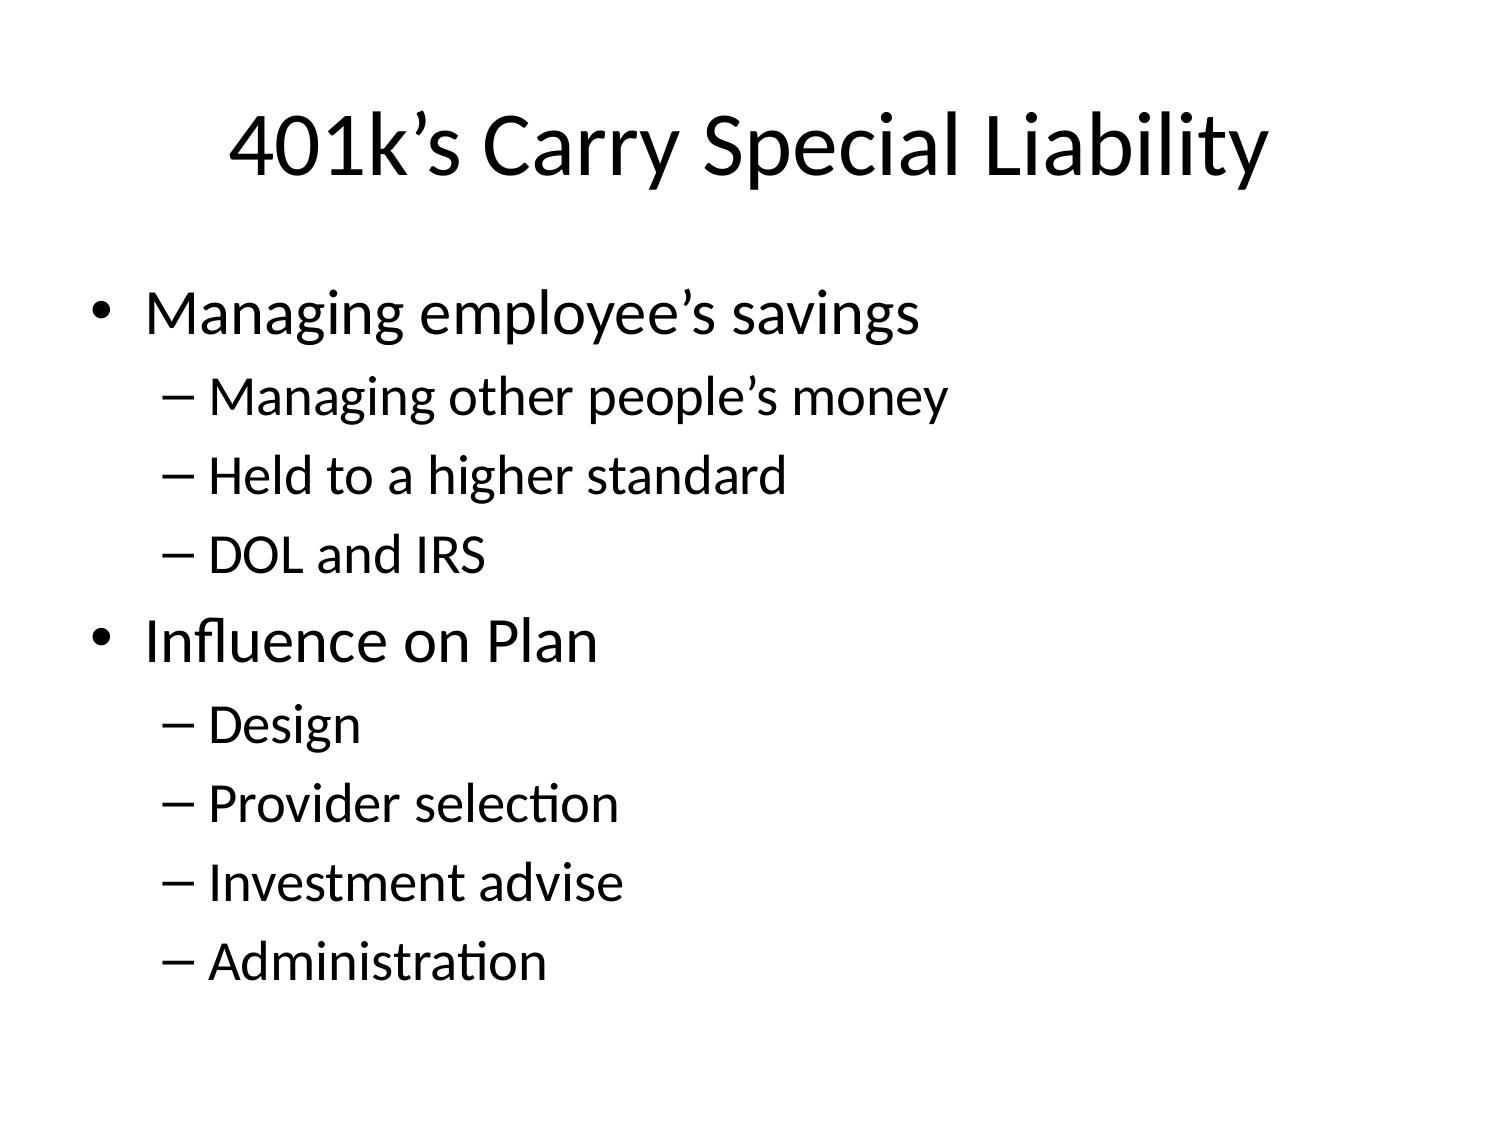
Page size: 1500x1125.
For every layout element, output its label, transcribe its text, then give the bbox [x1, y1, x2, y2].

title 401k’s Carry Special Liability [75, 45, 1425, 233]
list Managing employee’s savings Managing other people’s money Held to a higher standard DOL and IRS Influence on Plan Design Provider selection Investment advise Administration [75, 262, 1425, 1005]
